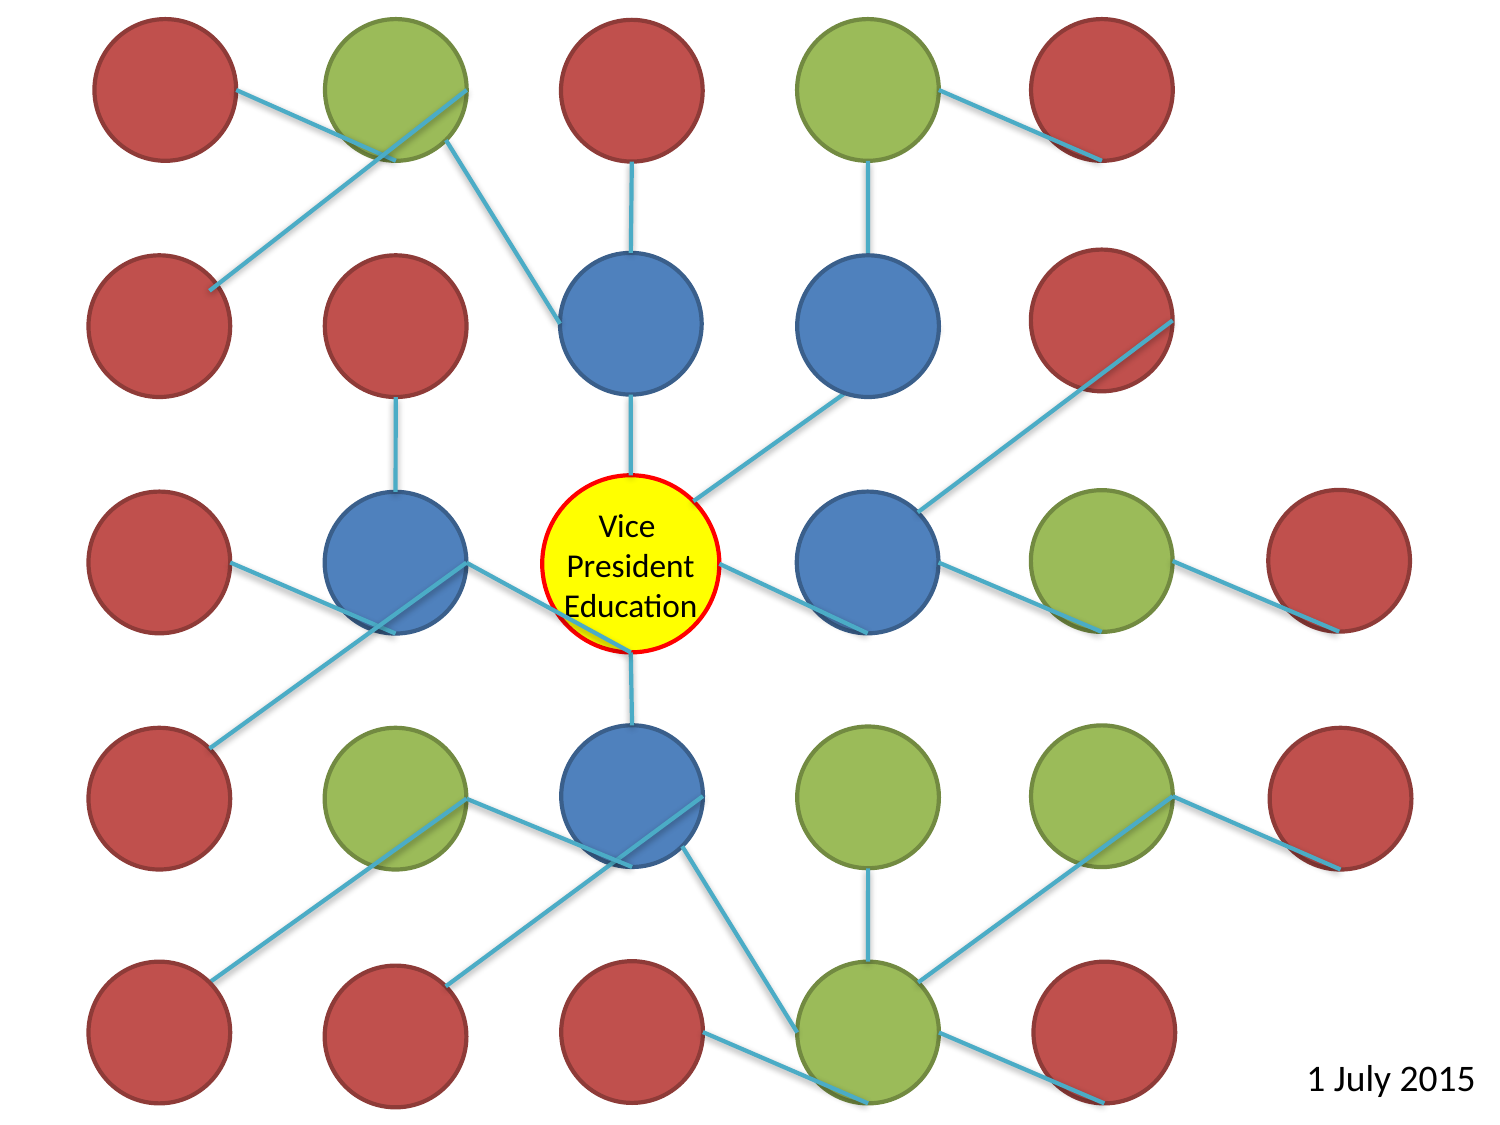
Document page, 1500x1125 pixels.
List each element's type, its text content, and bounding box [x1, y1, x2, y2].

text_box [322, 490, 469, 621]
text_box Vice President Education [540, 473, 722, 655]
text_box [1090, 808, 1174, 870]
text_box [559, 723, 706, 854]
text_box [322, 253, 469, 399]
text_box [558, 17, 705, 164]
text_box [681, 846, 819, 983]
text_box [559, 959, 705, 1106]
text_box [558, 251, 704, 397]
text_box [209, 139, 346, 291]
text_box [1267, 725, 1414, 872]
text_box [693, 376, 819, 502]
text_box [632, 807, 705, 869]
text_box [466, 795, 562, 799]
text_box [209, 612, 346, 749]
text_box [445, 845, 583, 987]
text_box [209, 848, 346, 983]
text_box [917, 846, 1052, 983]
text_box [86, 725, 233, 872]
text_box [795, 959, 941, 1106]
text_box [1028, 723, 1175, 864]
text_box [394, 576, 468, 636]
text_box [1092, 330, 1175, 394]
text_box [445, 139, 581, 274]
text_box [322, 963, 469, 1110]
text_box [1266, 487, 1413, 634]
text_box [86, 489, 233, 636]
text_box [86, 959, 233, 1106]
text_box [86, 253, 233, 400]
text_box [322, 725, 469, 866]
text_box [398, 102, 468, 163]
text_box [795, 253, 942, 400]
text_box [794, 489, 941, 636]
text_box [1028, 247, 1175, 389]
text_box [92, 16, 239, 163]
text_box 1 July 2015 [1291, 1046, 1491, 1107]
text_box [384, 811, 468, 872]
text_box [1028, 16, 1175, 163]
text_box [1031, 959, 1178, 1106]
text_box [1028, 488, 1175, 634]
text_box [322, 16, 469, 149]
text_box [794, 16, 941, 163]
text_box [917, 370, 1052, 513]
text_box [795, 724, 942, 871]
